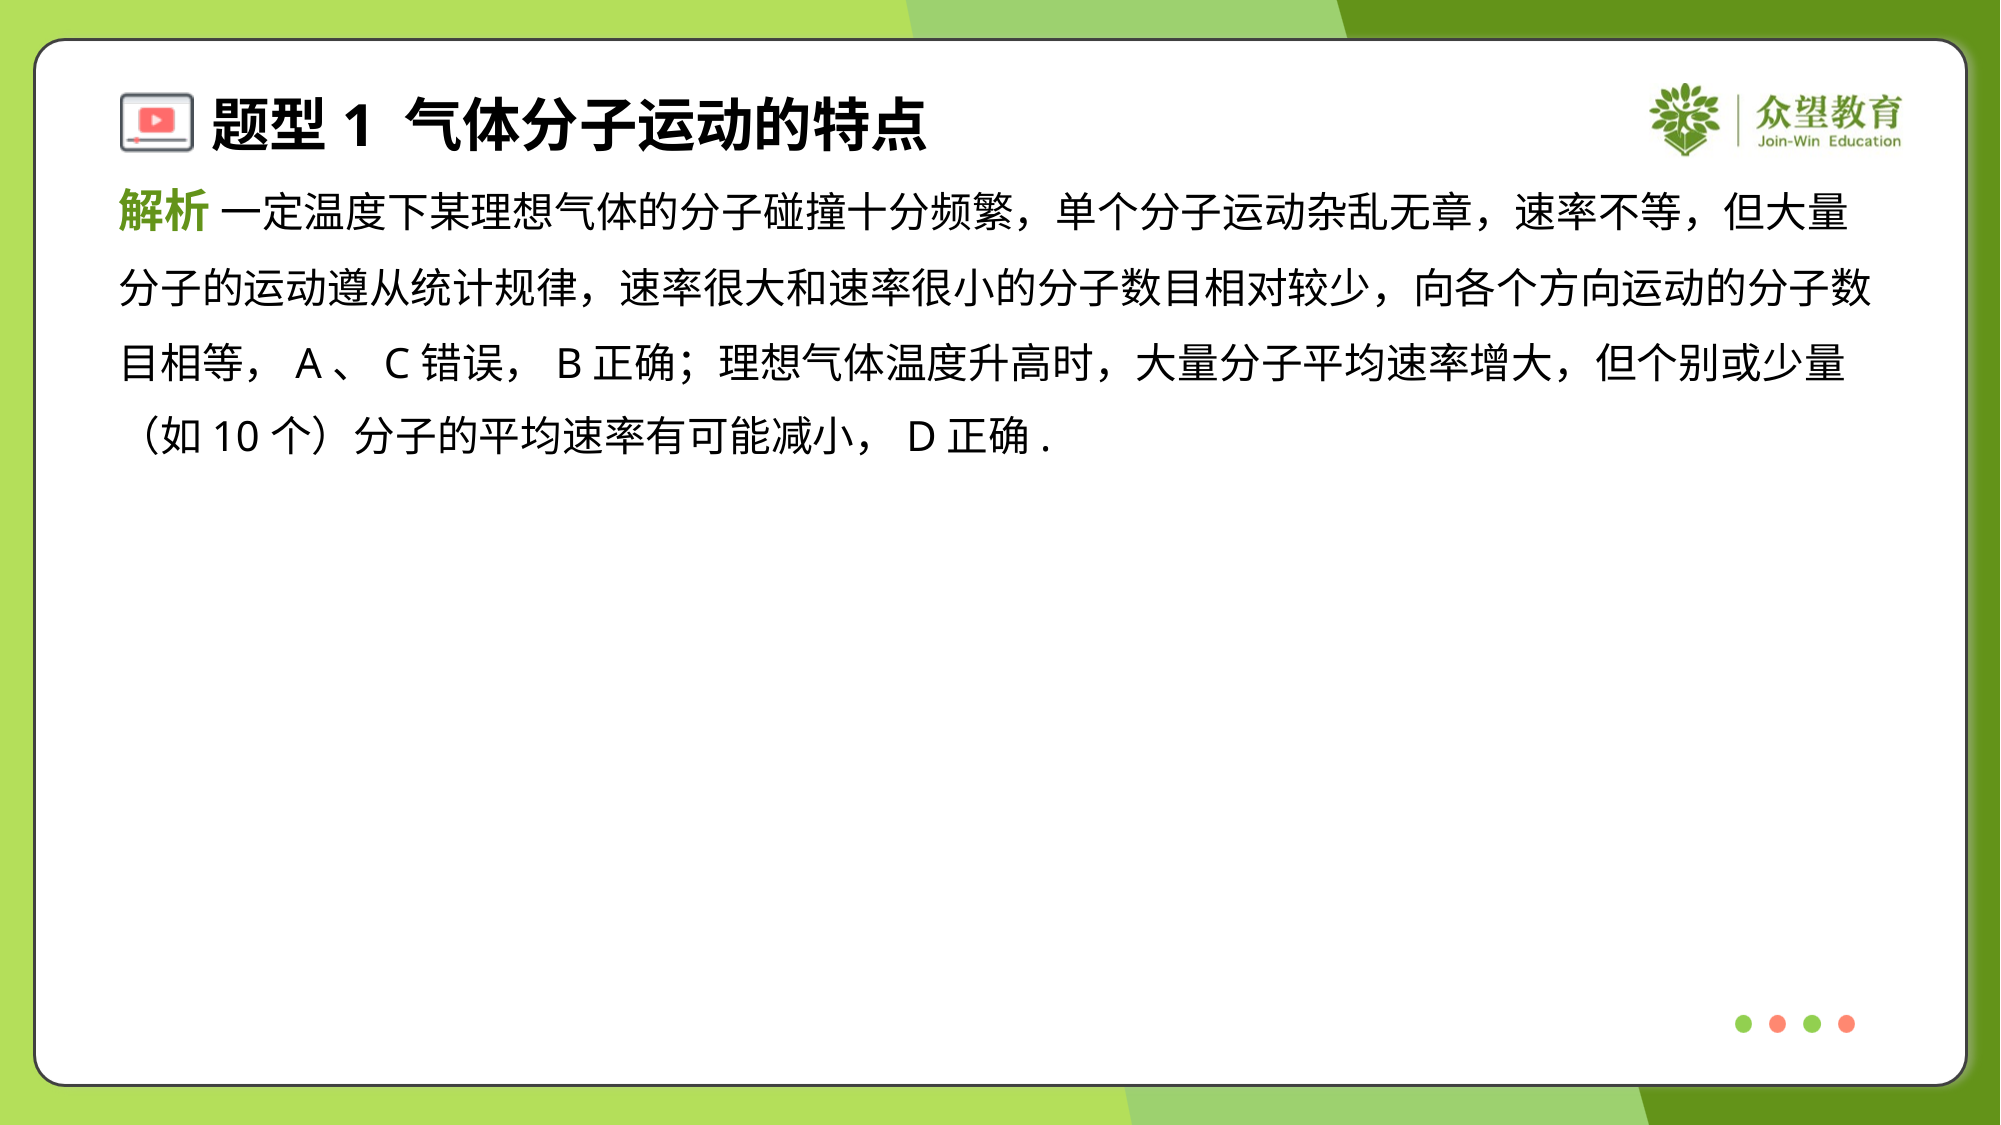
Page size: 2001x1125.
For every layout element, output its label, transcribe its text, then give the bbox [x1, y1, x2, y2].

picture [0, 0, 2000, 1125]
text_box 解析 一定温度下某理想气体的分子碰撞十分频繁，单个分子运动杂乱无章，速率不等，但大量 分子的运动遵从统计规律，速率很大和速率很小的分子数目相对较少，向各个方向运动的分子数 目相等，A、C错误，B正确；理想气体温度升高时，大量分子平均速率增大，但个别或少量 （如10个）分子的平均速率有可能减小，D正确. [118, 159, 1883, 452]
